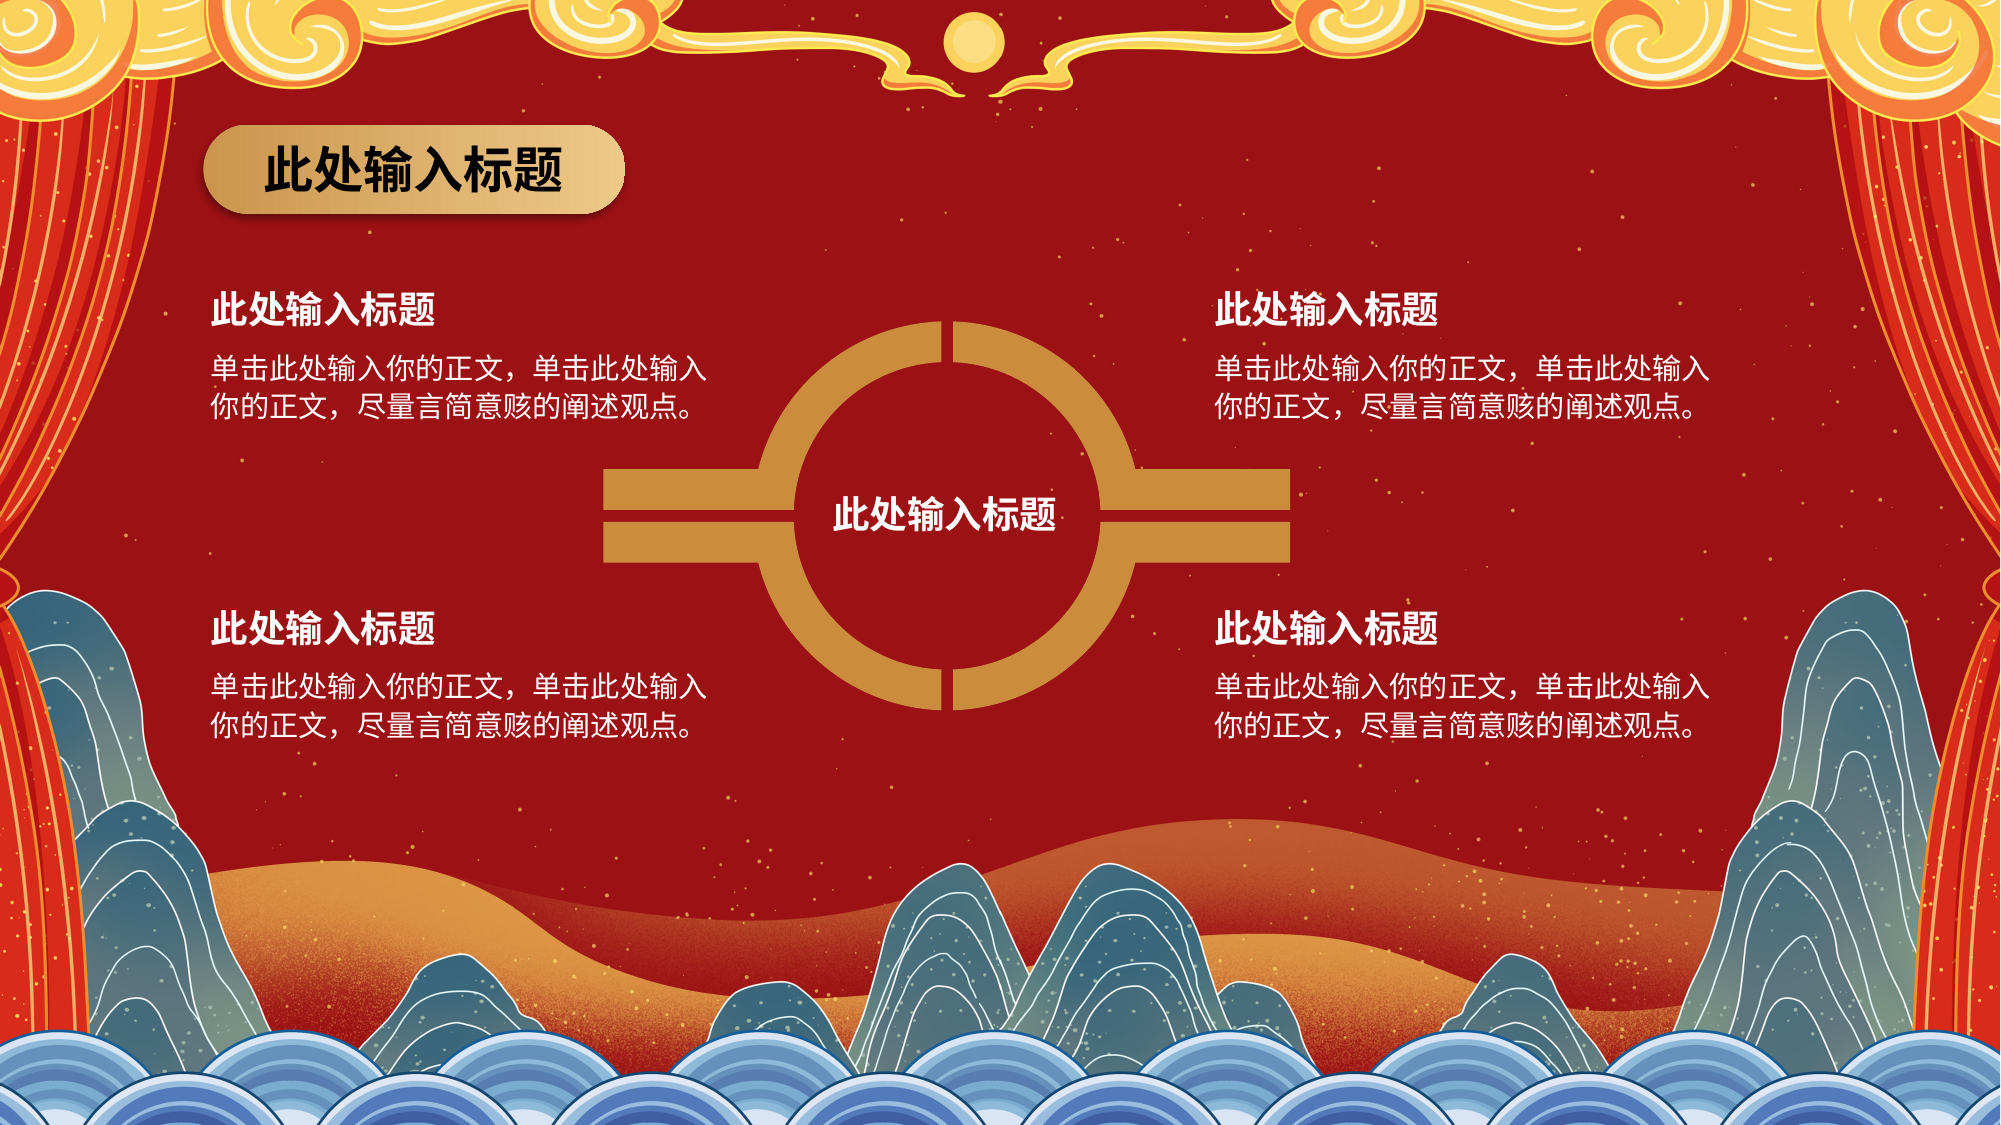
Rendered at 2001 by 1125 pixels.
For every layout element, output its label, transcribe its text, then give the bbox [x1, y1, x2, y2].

picture [0, 0, 2001, 1125]
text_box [1199, 278, 1735, 432]
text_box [195, 597, 732, 751]
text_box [195, 278, 732, 432]
text_box [603, 521, 942, 711]
text_box 此处输入标题 [817, 483, 1074, 544]
text_box [953, 521, 1291, 711]
text_box [603, 321, 942, 510]
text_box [203, 124, 626, 214]
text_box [1199, 597, 1735, 751]
text_box [953, 321, 1291, 510]
